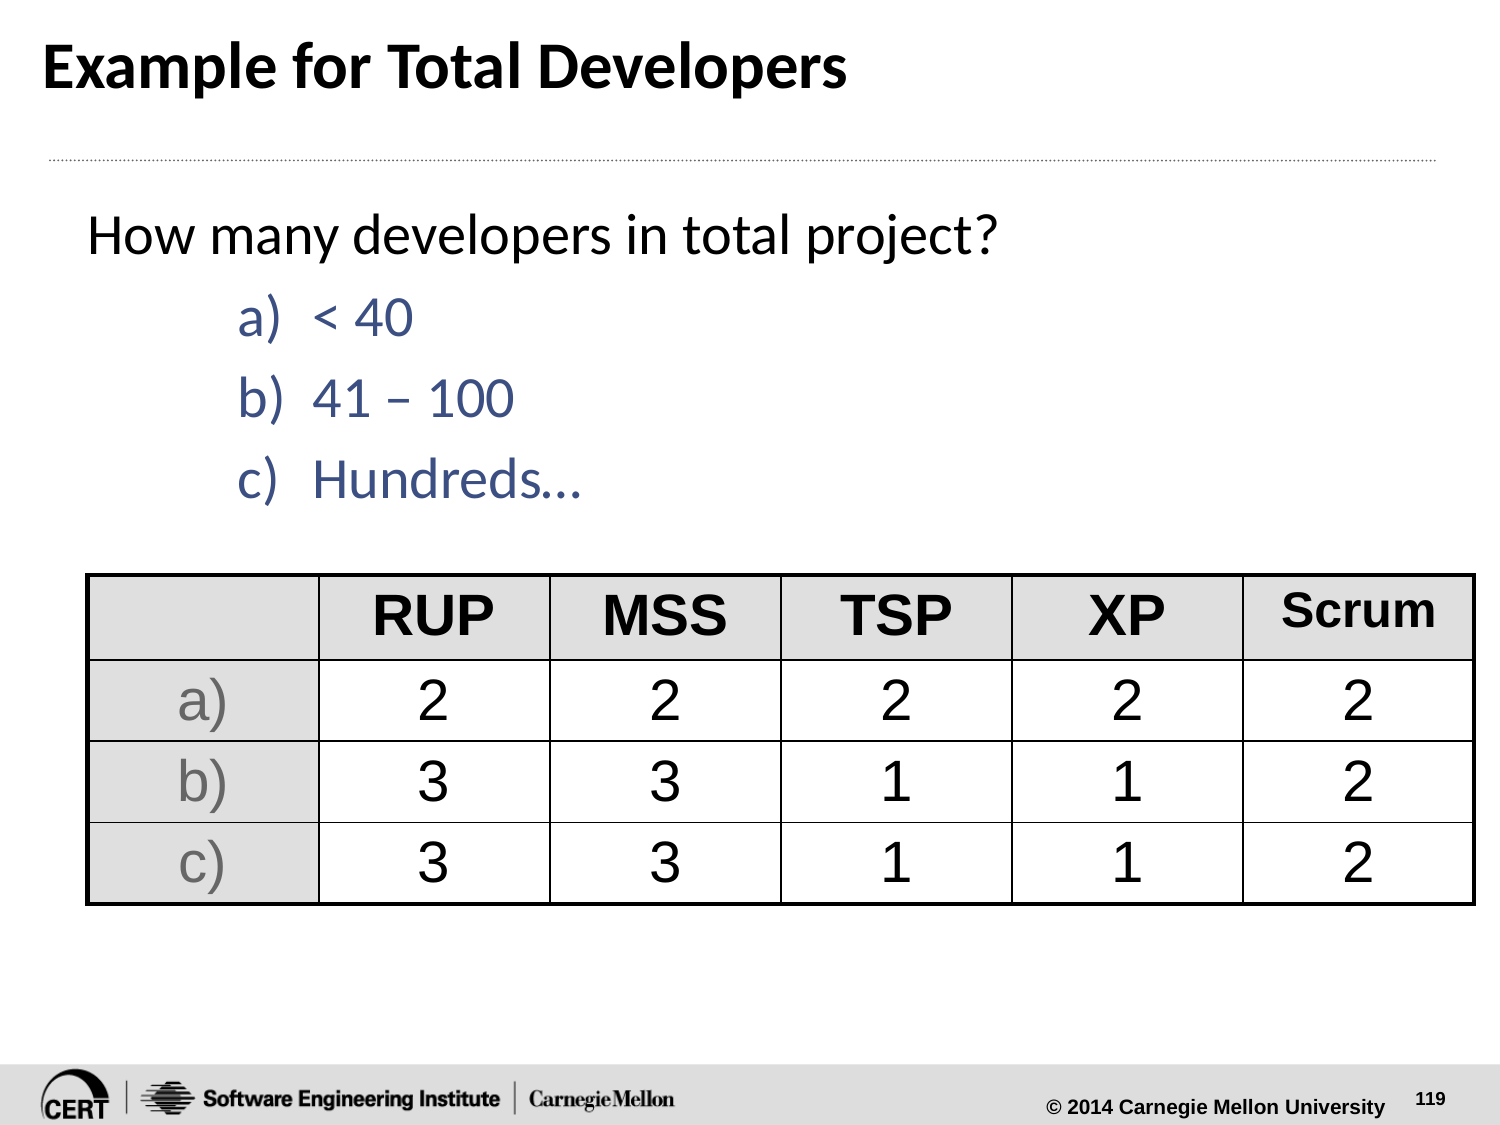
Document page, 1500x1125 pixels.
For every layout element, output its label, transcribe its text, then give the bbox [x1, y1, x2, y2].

table_cell 1 [782, 742, 1011, 822]
table_cell 3 [320, 742, 549, 822]
table_cell 1 [1013, 823, 1242, 902]
table_cell 2 [1013, 661, 1242, 740]
table_header XP [1013, 577, 1242, 659]
table_header MSS [551, 577, 780, 659]
title Example for Total Developers [42, 37, 1434, 155]
table_header RUP [320, 577, 549, 659]
table_cell 3 [551, 742, 780, 822]
table_cell 2 [782, 661, 1011, 740]
list How many developers in total project? < 40 41 – 100 Hundreds… [87, 199, 1226, 545]
table_cell 2 [1244, 742, 1472, 822]
table_cell 2 [1244, 661, 1472, 740]
table_cell 3 [320, 823, 549, 902]
table_cell 2 [1244, 823, 1472, 902]
table_cell a) [90, 661, 318, 740]
table_cell b) [90, 742, 318, 822]
table_cell 2 [551, 661, 780, 740]
table_cell 3 [551, 823, 780, 902]
table_cell 1 [1013, 742, 1242, 822]
table_cell 2 [320, 661, 549, 740]
table_cell 1 [782, 823, 1011, 902]
picture [24, 1065, 688, 1125]
table_header Scrum [1244, 577, 1472, 659]
table_header TSP [782, 577, 1011, 659]
table_cell c) [90, 823, 318, 902]
table_header [90, 577, 318, 659]
